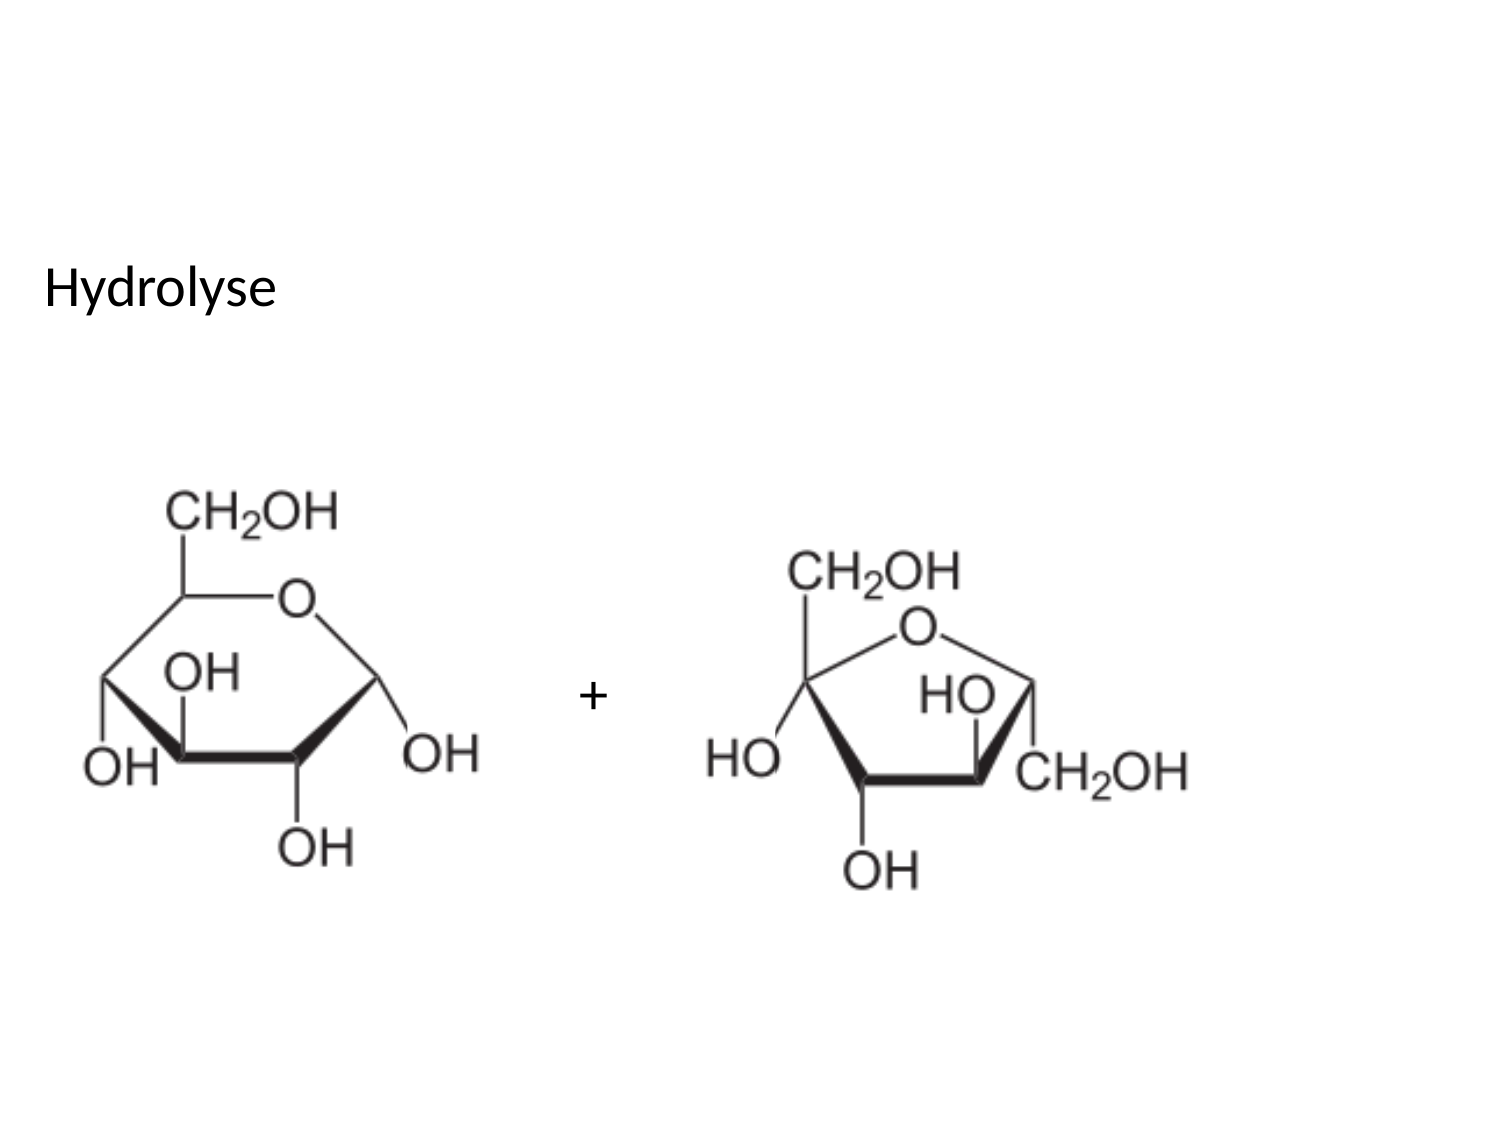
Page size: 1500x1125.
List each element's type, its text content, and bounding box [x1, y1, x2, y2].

picture [65, 480, 498, 895]
text_box Sacharose Hydrolyse [29, 30, 467, 326]
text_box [688, 485, 1207, 900]
text_box + [564, 649, 683, 734]
